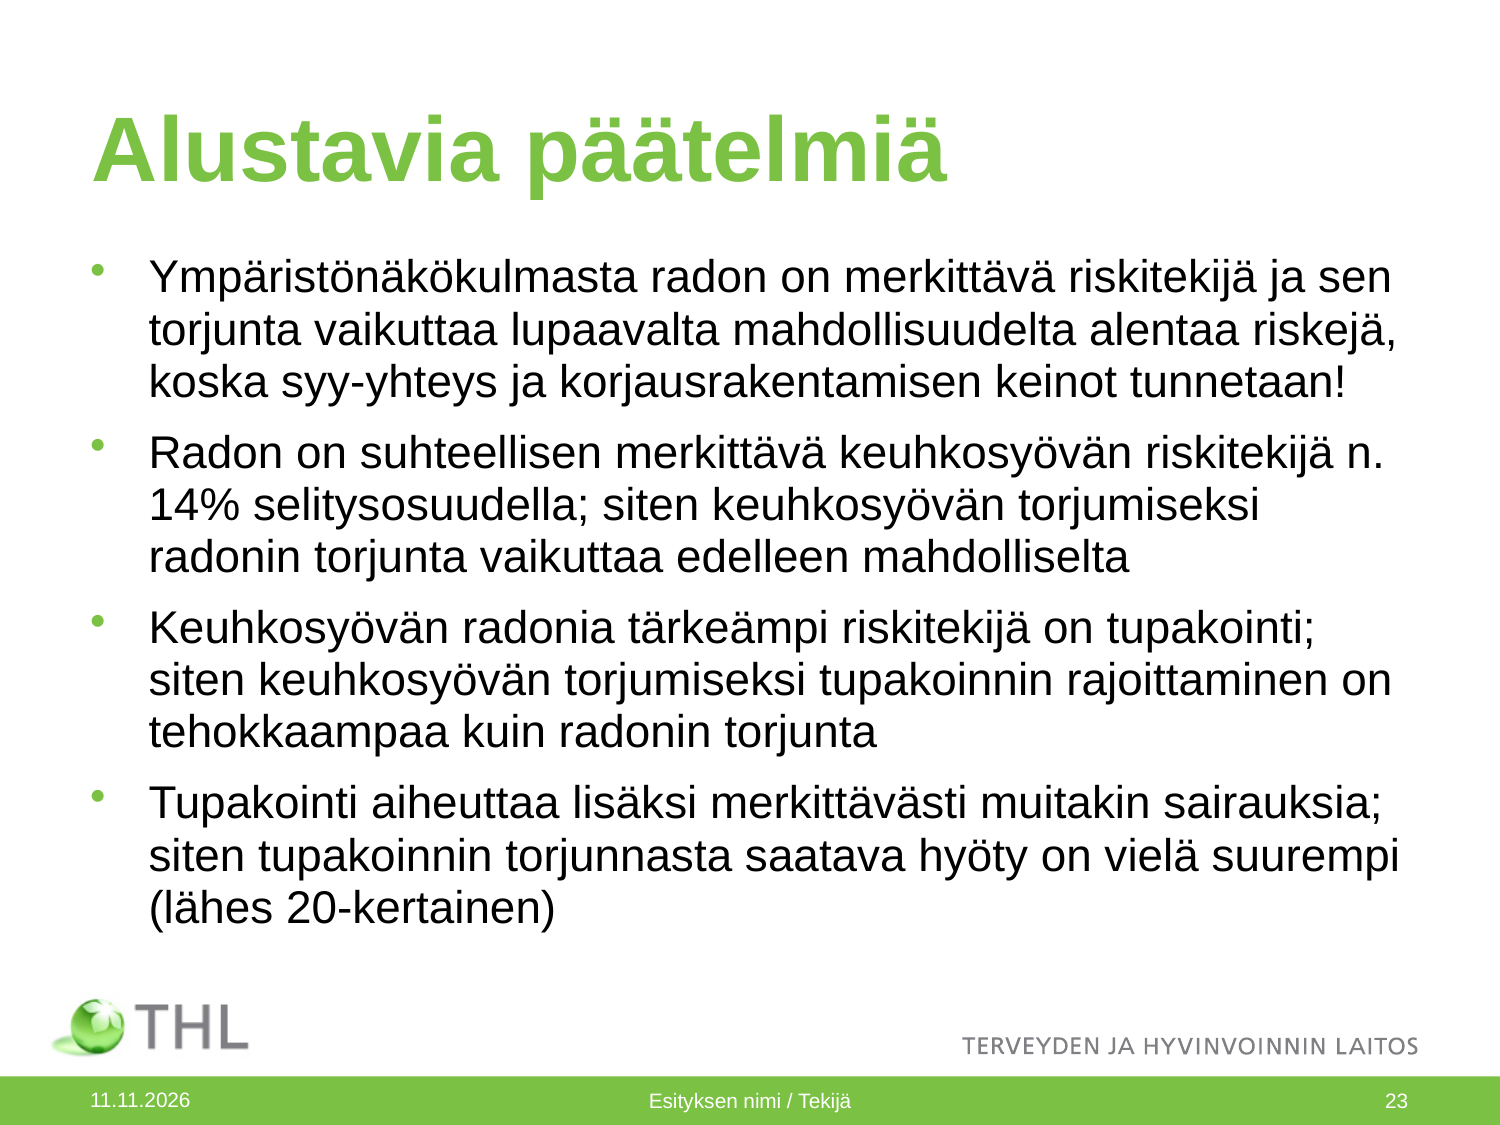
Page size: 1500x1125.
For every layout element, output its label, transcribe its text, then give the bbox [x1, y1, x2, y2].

footer Esityksen nimi / Tekijä [253, 1082, 1245, 1118]
list Ympäristönäkökulmasta radon on merkittävä riskitekijä ja sen torjunta vaikuttaa lupaavalta mahdollisuudelta alentaa riskejä, koska syy-yhteys ja korjausrakentamisen keinot tunnetaan! Radon on suhteellisen merkittävä keuhkosyövän riskitekijä n. 14% selitysosuudella; siten keuhkosyövän torjumiseksi radonin torjunta vaikuttaa edelleen mahdolliselta Keuhkosyövän radonia tärkeämpi riskitekijä on tupakointi; siten keuhkosyövän torjumiseksi tupakoinnin rajoittaminen on tehokkaampaa kuin radonin torjunta Tupakointi aiheuttaa lisäksi merkittävästi muitakin sairauksia; siten tupakoinnin torjunnasta saatava hyöty on vielä suurempi (lähes 20-kertainen) [74, 243, 1424, 965]
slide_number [74, 1080, 255, 1118]
picture [24, 983, 275, 1067]
slide_number 23 [1245, 1082, 1424, 1118]
title Alustavia päätelmiä [76, 42, 1424, 209]
